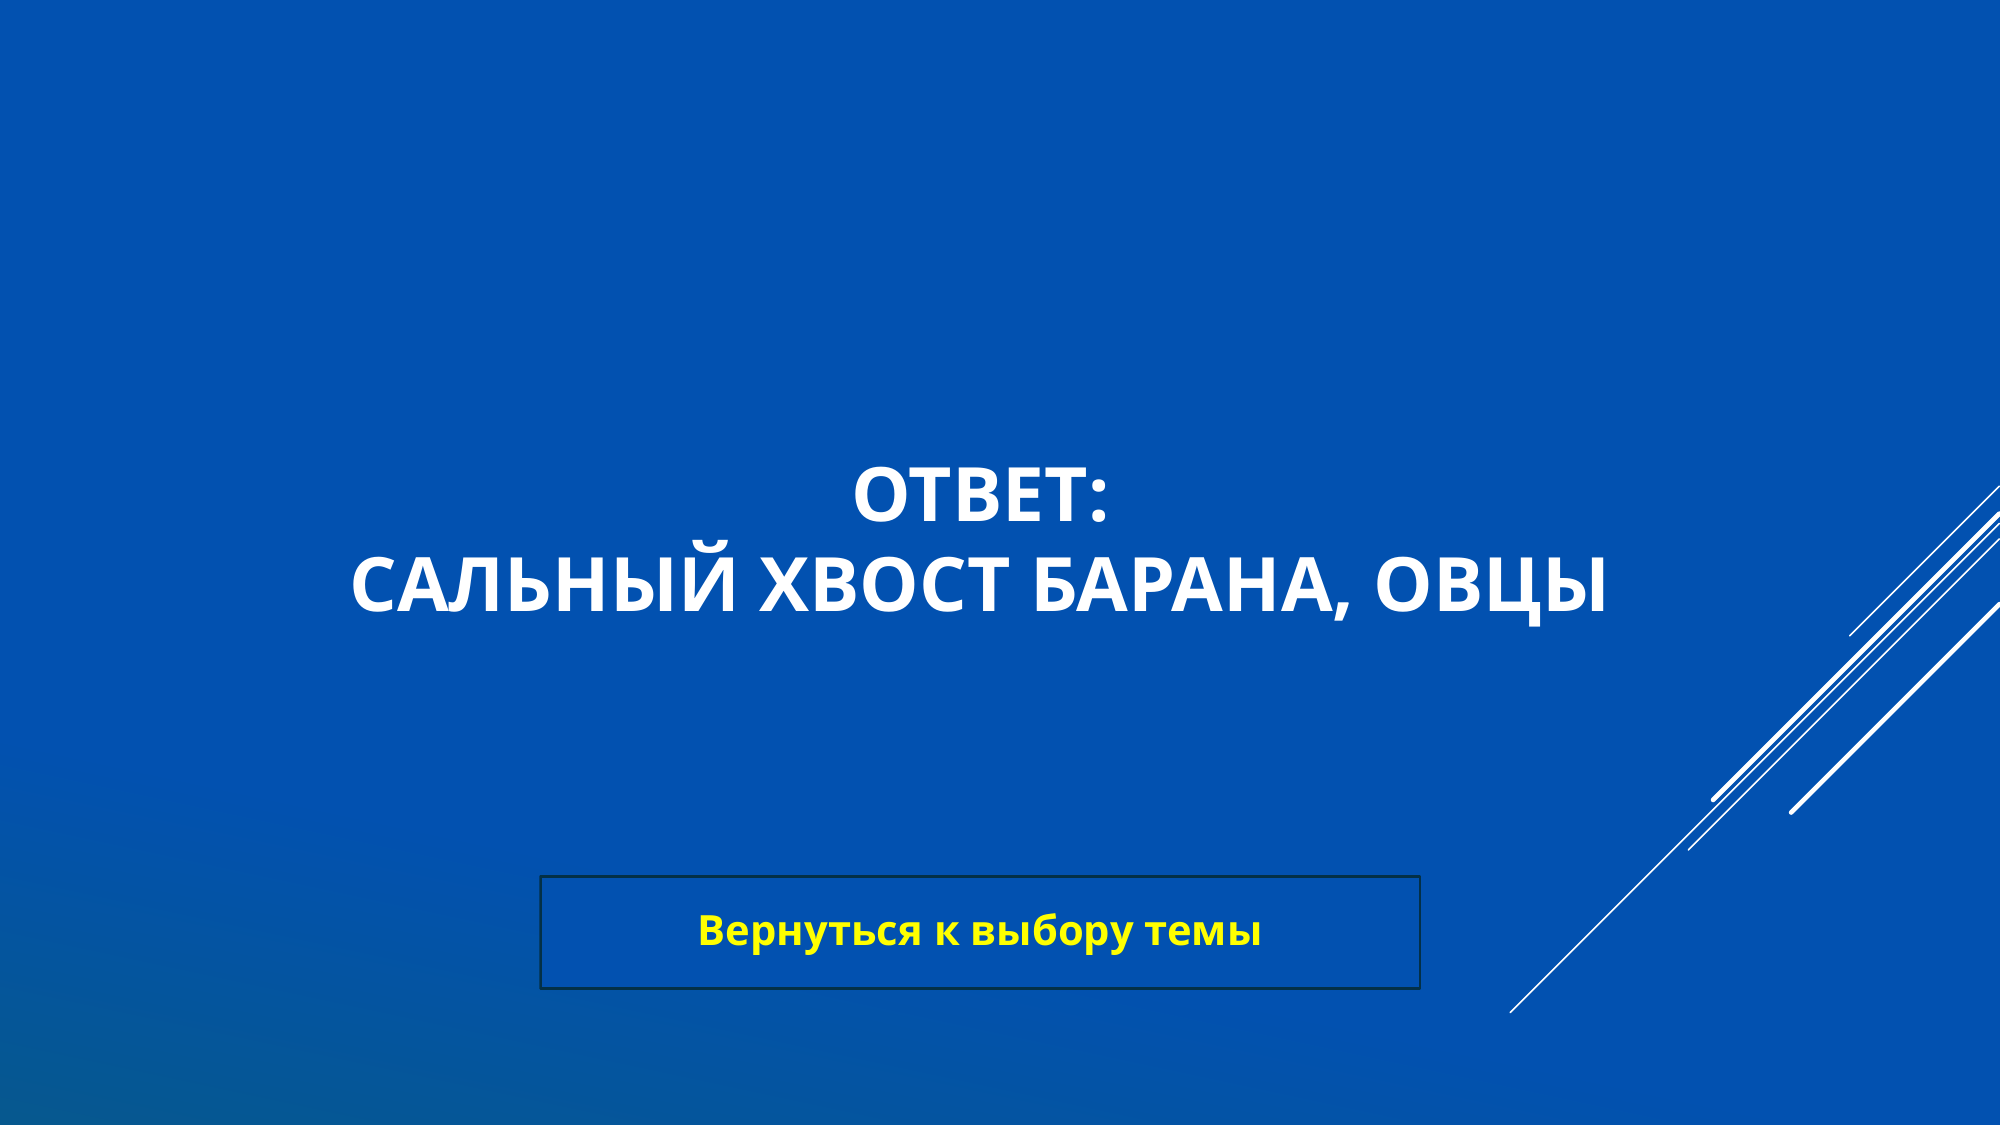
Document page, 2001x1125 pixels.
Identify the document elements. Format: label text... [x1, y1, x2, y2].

title Ответ: сальный хвост барана, овцы [217, 326, 1744, 746]
